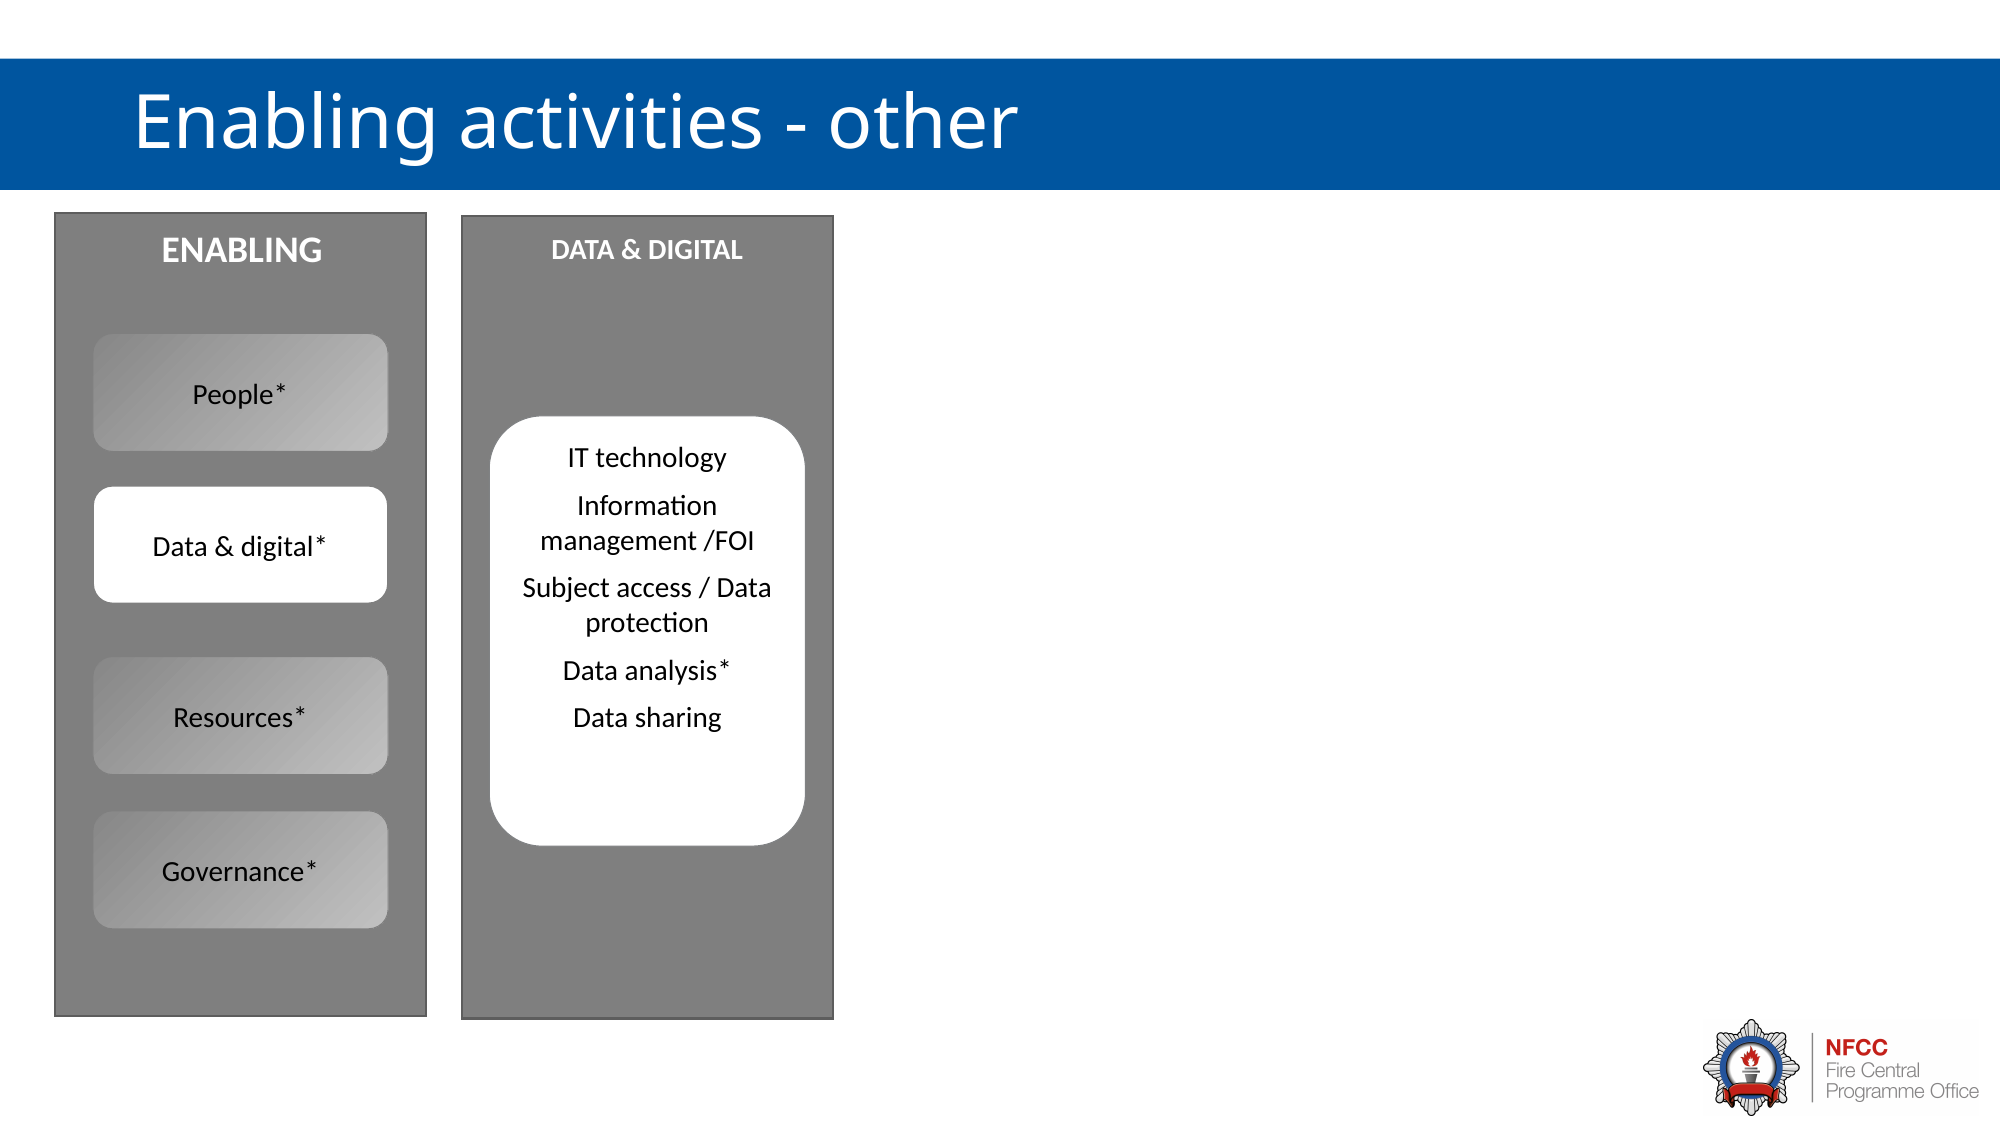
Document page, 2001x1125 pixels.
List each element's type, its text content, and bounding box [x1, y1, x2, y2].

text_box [461, 215, 833, 1019]
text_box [54, 213, 427, 1017]
picture [1703, 1019, 1979, 1116]
title Enabling activities - other [0, 58, 2000, 190]
